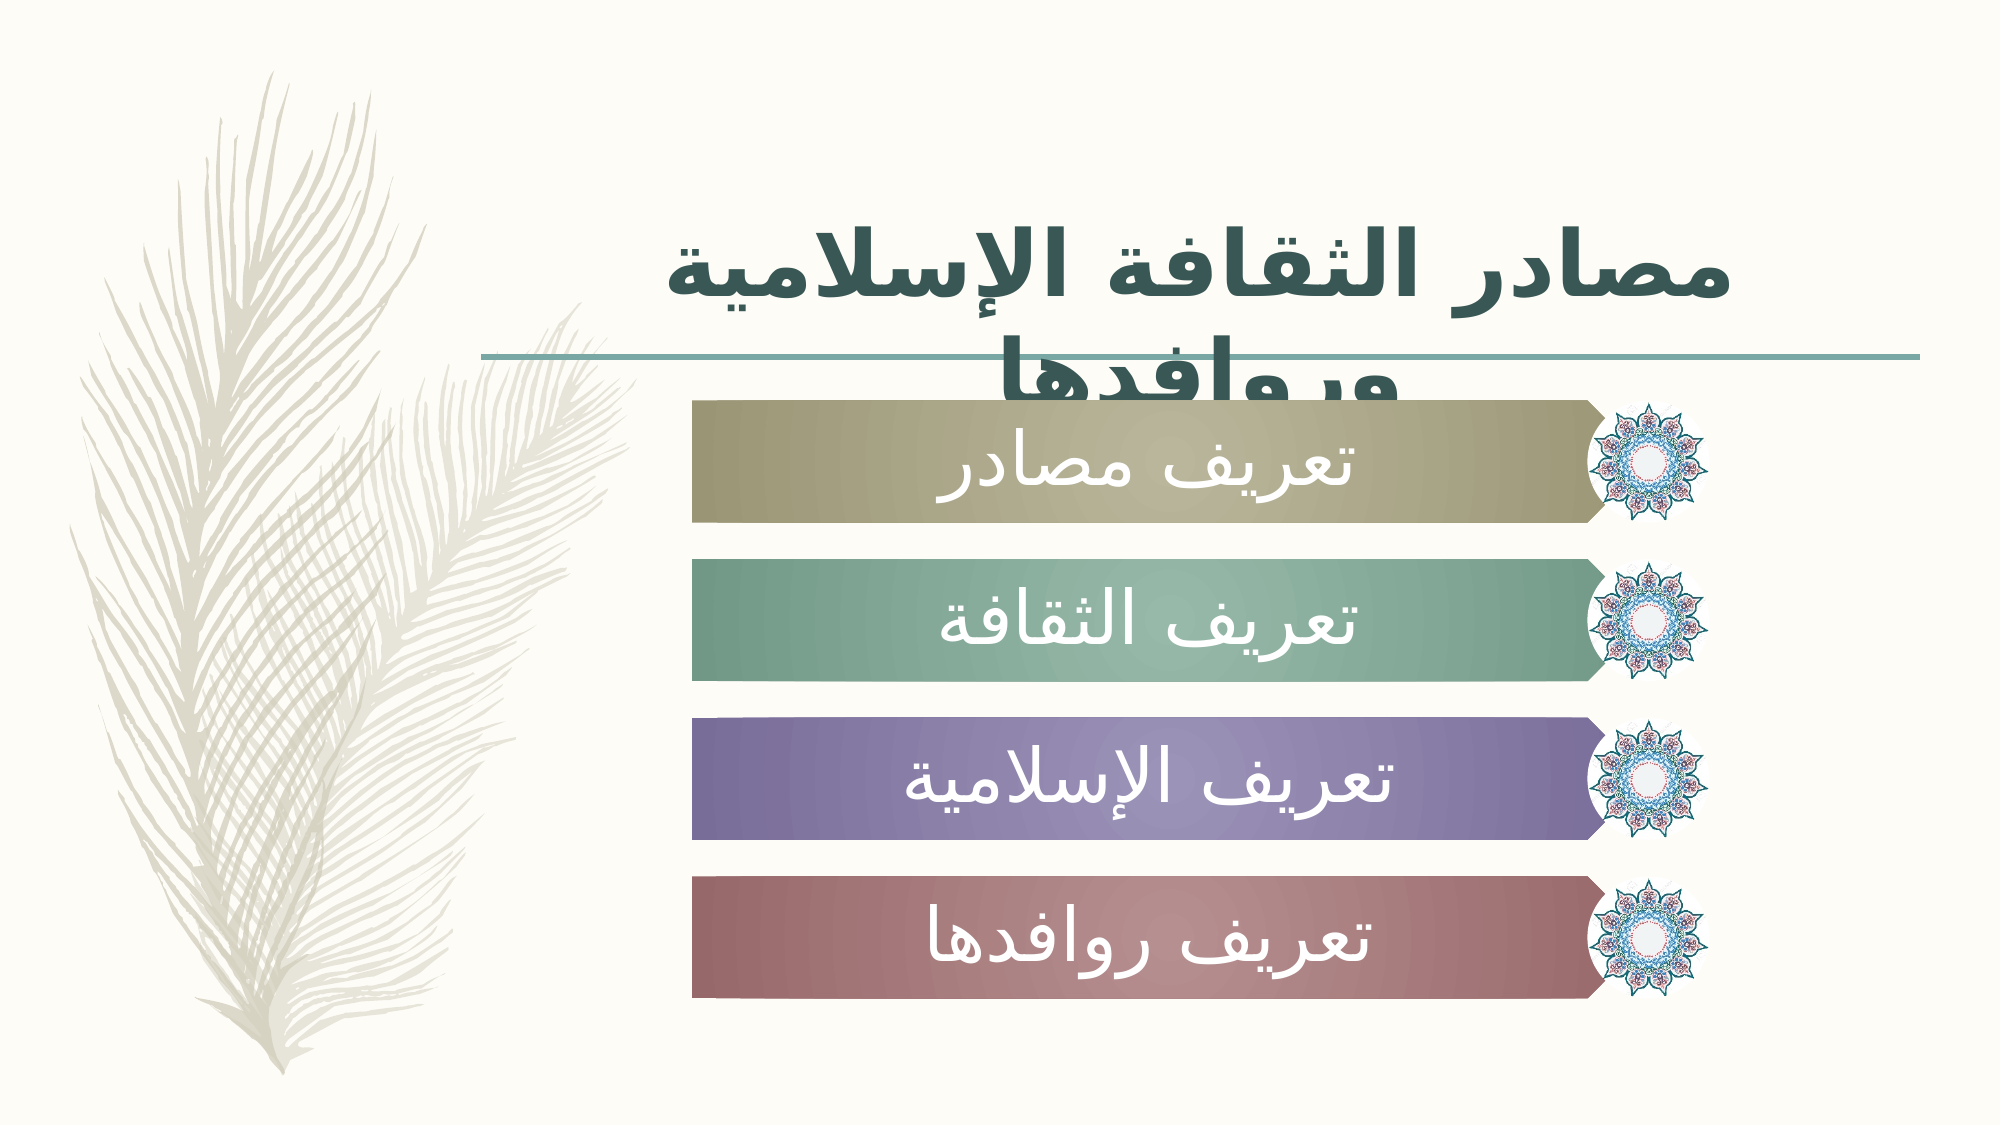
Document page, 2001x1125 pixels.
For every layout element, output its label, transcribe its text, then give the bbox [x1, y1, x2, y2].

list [480, 399, 1921, 1000]
title مصادر الثقافة الإسلامية وروافدها [481, 93, 1920, 350]
